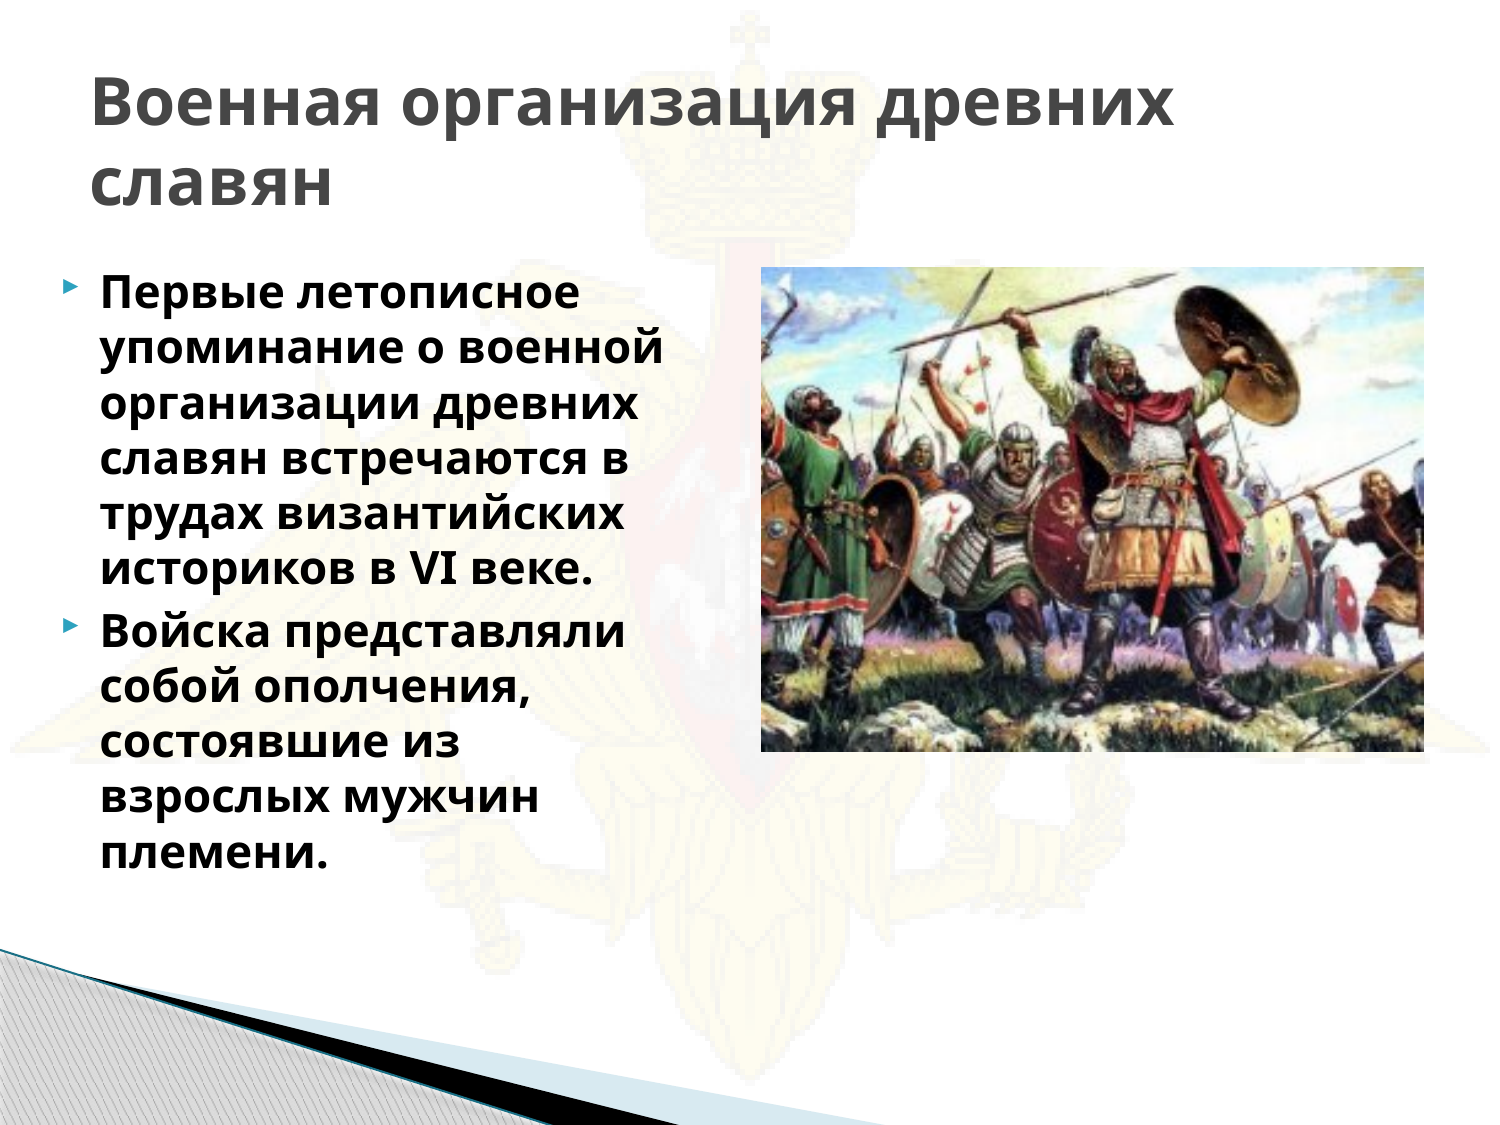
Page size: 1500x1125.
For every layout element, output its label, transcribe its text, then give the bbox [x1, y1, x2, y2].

list Первые летописное упоминание о военной организации древних славян встречаются в трудах византийских историков в VI веке. Войска представляли собой ополчения, состоявшие из взрослых мужчин племени. [29, 255, 692, 998]
title Военная организация древних славян [75, 45, 1425, 233]
picture [761, 266, 1424, 752]
